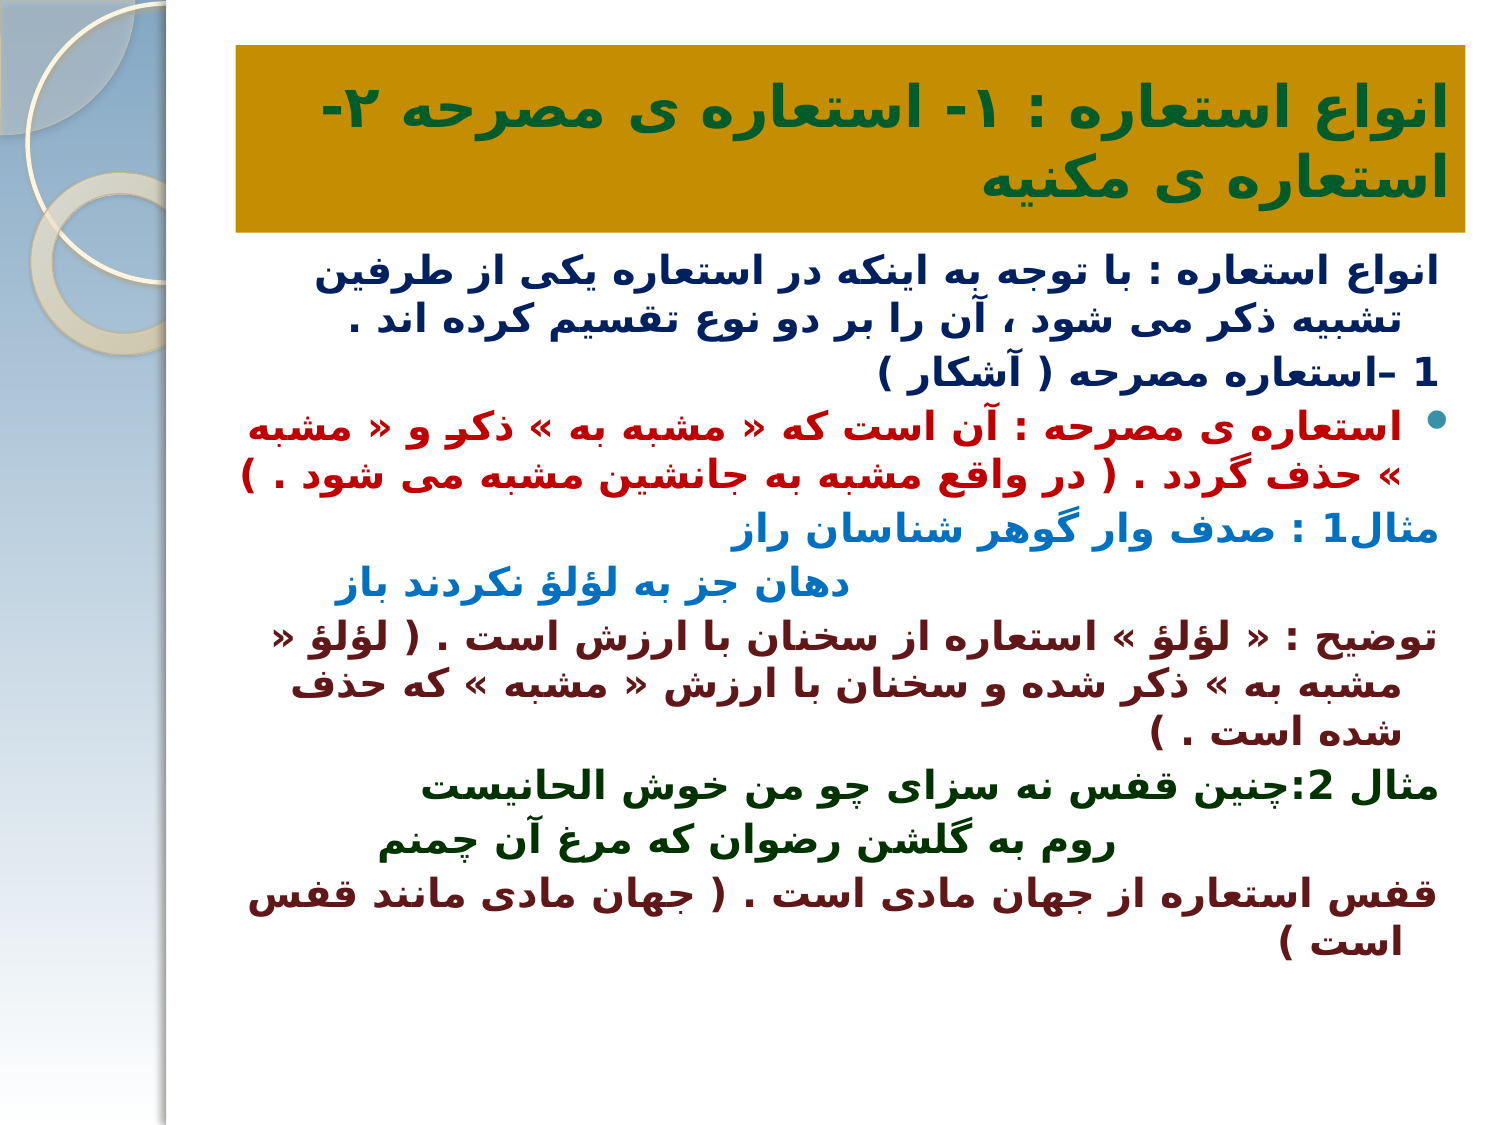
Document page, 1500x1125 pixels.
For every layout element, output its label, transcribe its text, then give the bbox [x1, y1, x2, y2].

list انواع استعاره : با توجه به اینکه در استعاره یکی از طرفین تشبیه ذکر می شود ، آن را بر دو نوع تقسیم کرده اند . 1 –استعاره مصرحه ( آشکار ) استعاره ی مصرحه : آن است که « مشبه به » ذکر و « مشبه » حذف گردد . ( در واقع مشبه به جانشین مشبه می شود . ) مثال1 : صدف وار گوهر شناسان راز دهان جز به لؤلؤ نکردند باز توضیح : « لؤلؤ » استعاره از سخنان با ارزش است . ( لؤلؤ « مشبه به » ذکر شده و سخنان با ارزش « مشبه » که حذف شده است . ) مثال 2:چنین قفس نه سزای چو من خوش الحانیست روم به گلشن رضوان که مرغ آن چمنم قفس استعاره از جهان مادی است . ( جهان مادی مانند قفس است ) [210, 237, 1466, 1025]
title انواع استعاره : ۱- استعاره ی مصرحه ۲- استعاره ی مکنیه [235, 45, 1466, 233]
